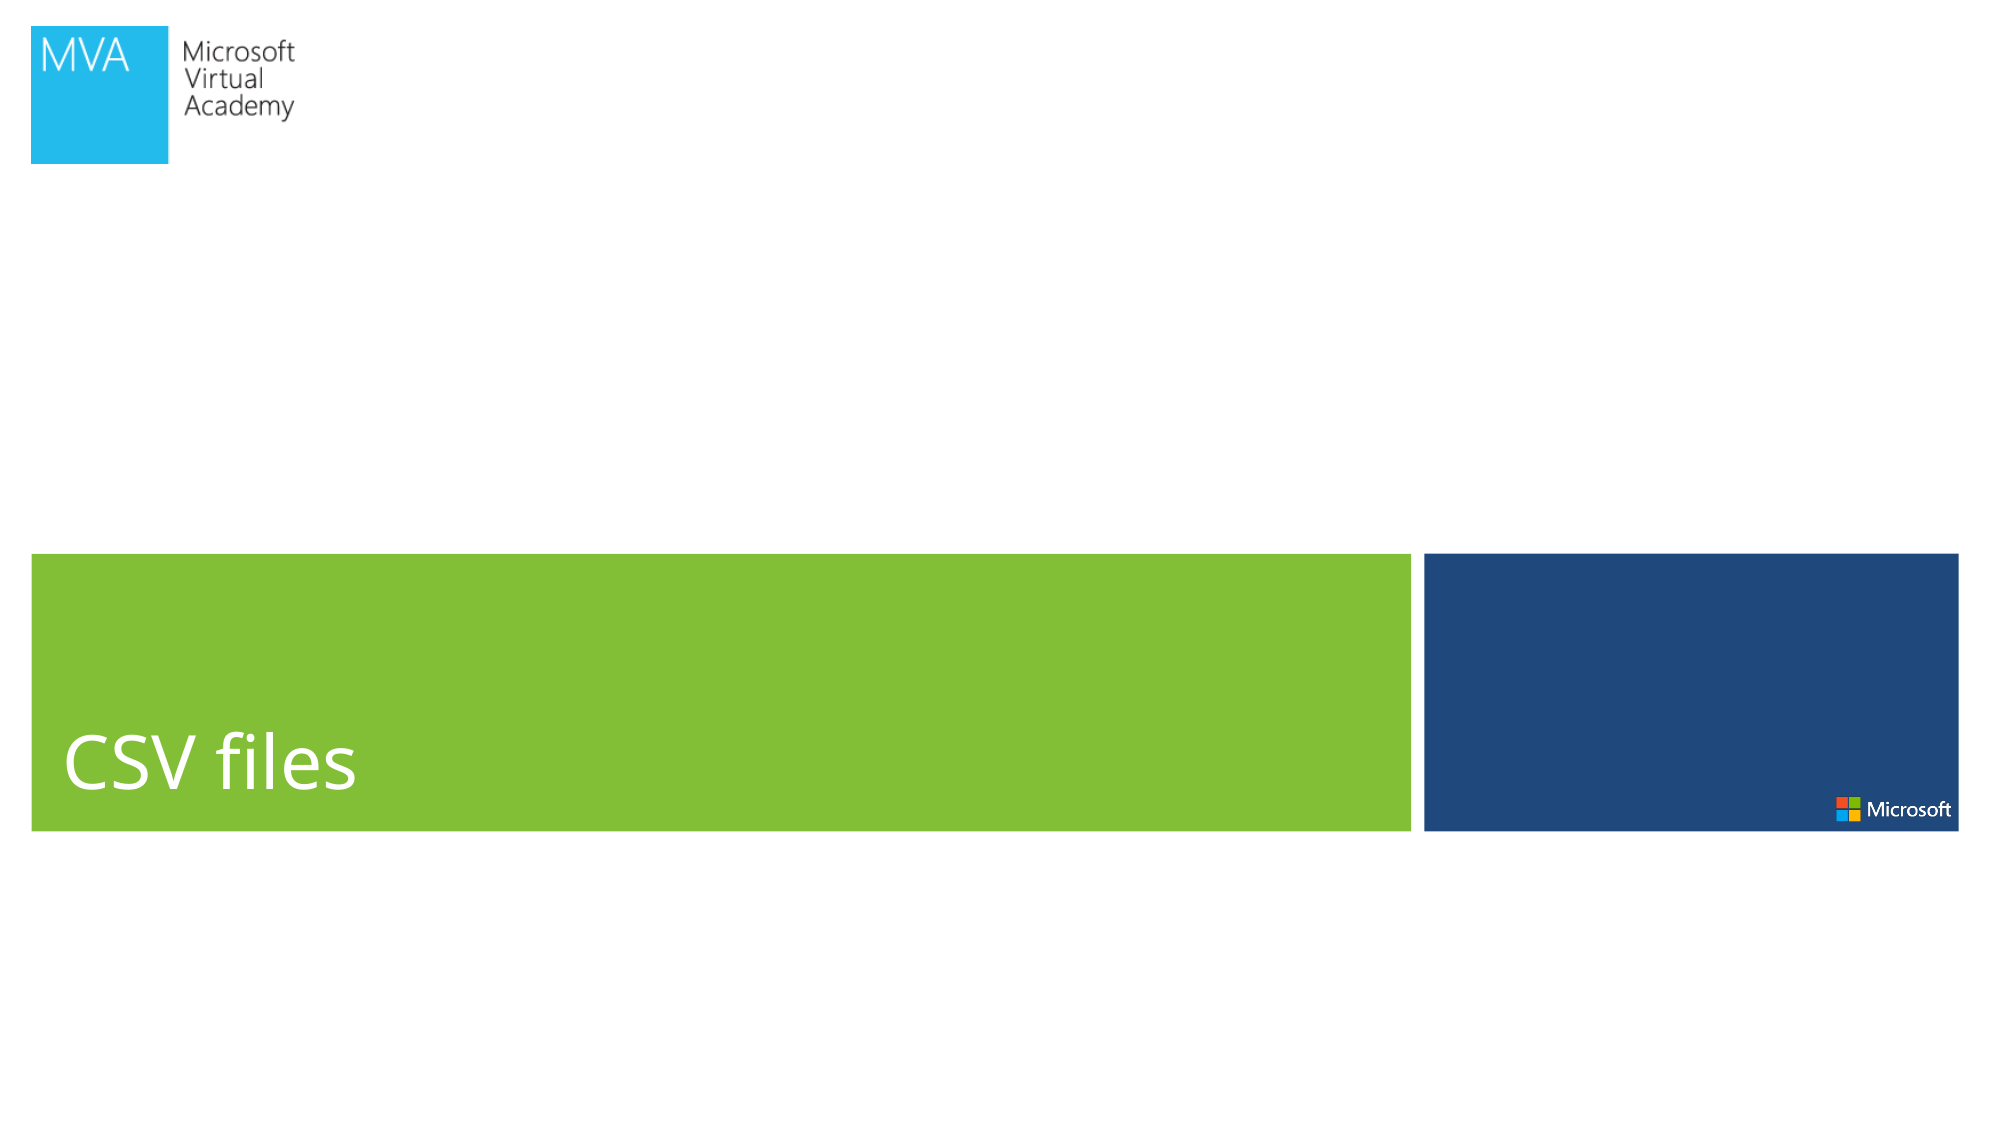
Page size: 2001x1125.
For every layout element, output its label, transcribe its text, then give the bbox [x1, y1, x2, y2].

picture [1834, 790, 1956, 827]
list CSV files [47, 568, 1396, 813]
picture [31, 26, 374, 164]
